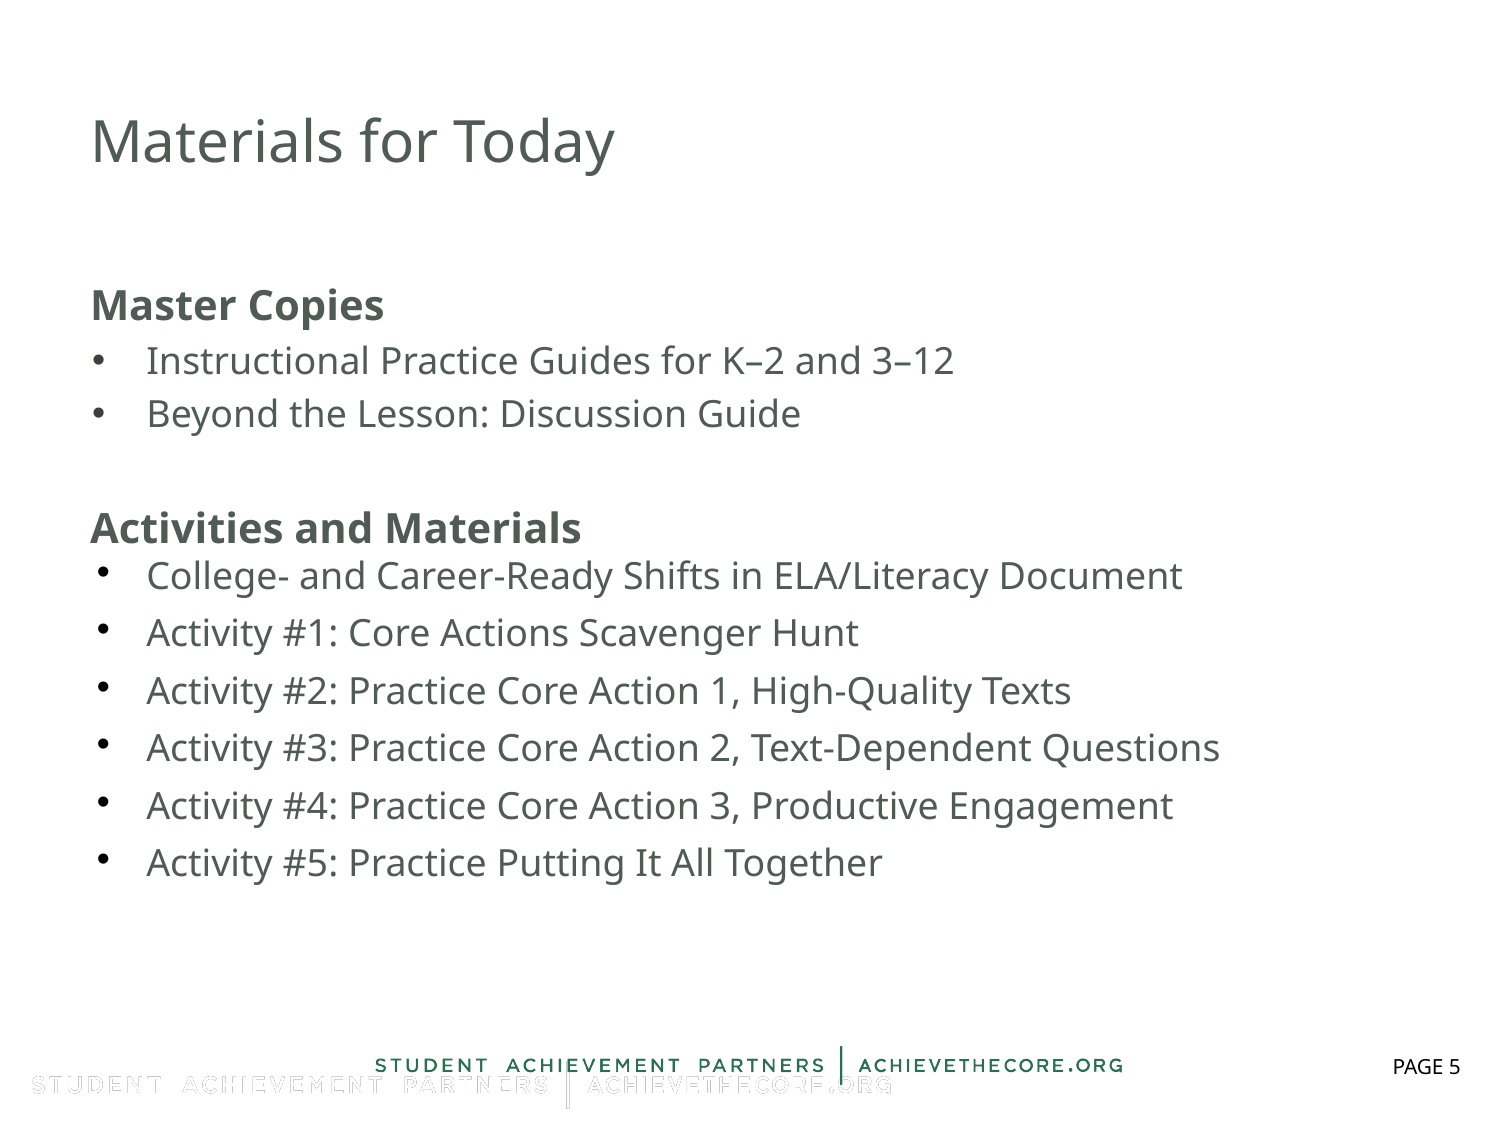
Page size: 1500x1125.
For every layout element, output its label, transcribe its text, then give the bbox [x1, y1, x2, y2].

picture [12, 1050, 1122, 1112]
list Master Copies Instructional Practice Guides for K–2 and 3–12 Beyond the Lesson: Discussion Guide Activities and Materials College- and Career-Ready Shifts in ELA/Literacy Document Activity #1: Core Actions Scavenger Hunt Activity #2: Practice Core Action 1, High-Quality Texts Activity #3: Practice Core Action 2, Text-Dependent Questions Activity #4: Practice Core Action 3, Productive Engagement Activity #5: Practice Putting It All Together [75, 212, 1425, 1050]
title Materials for Today [75, 45, 1425, 212]
